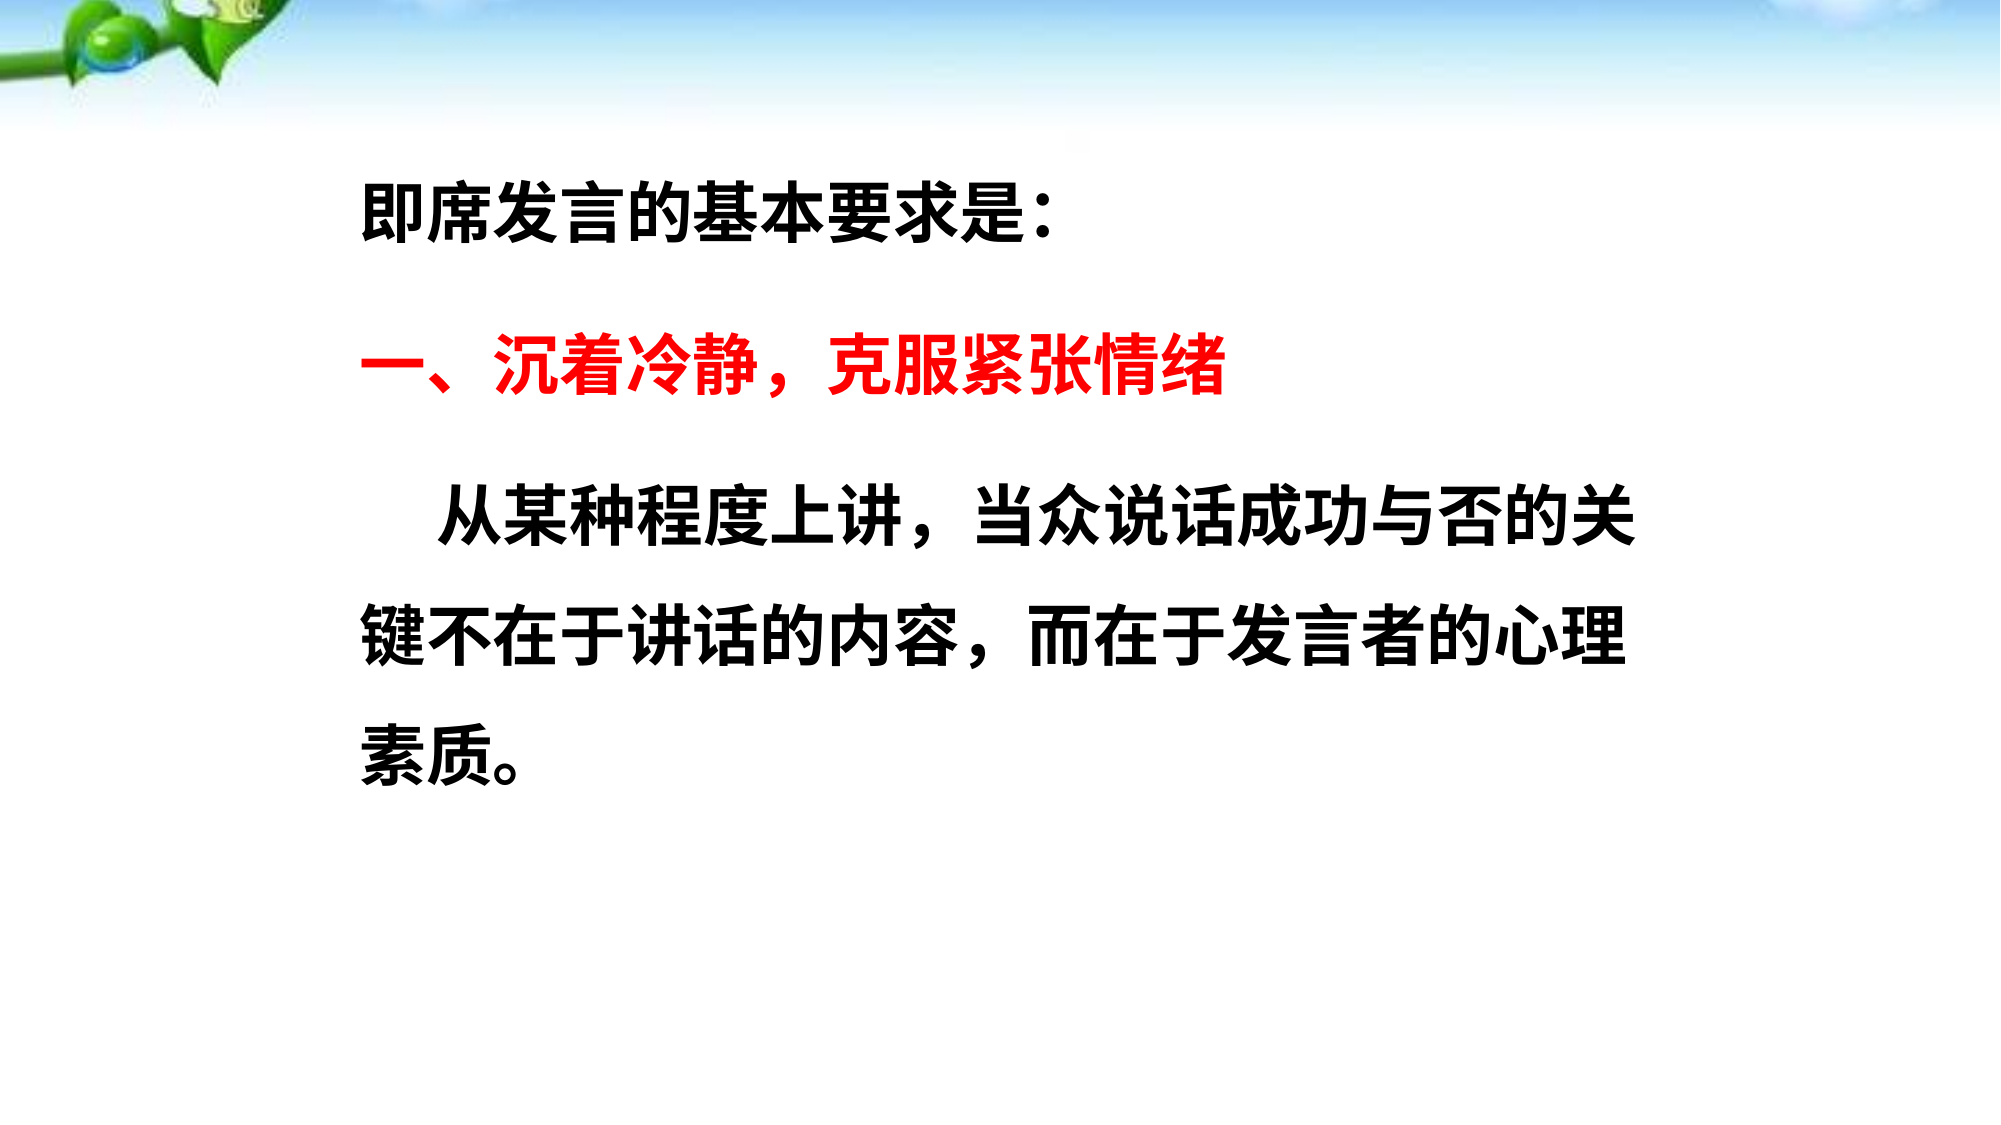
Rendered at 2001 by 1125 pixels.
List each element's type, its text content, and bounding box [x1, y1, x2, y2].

picture [0, 0, 2001, 1125]
text_box 即席发言的基本要求是： 一、沉着冷静，克服紧张情绪 从某种程度上讲，当众说话成功与否的关键不在于讲话的内容，而在于发言者的心理素质。 [344, 123, 1656, 801]
